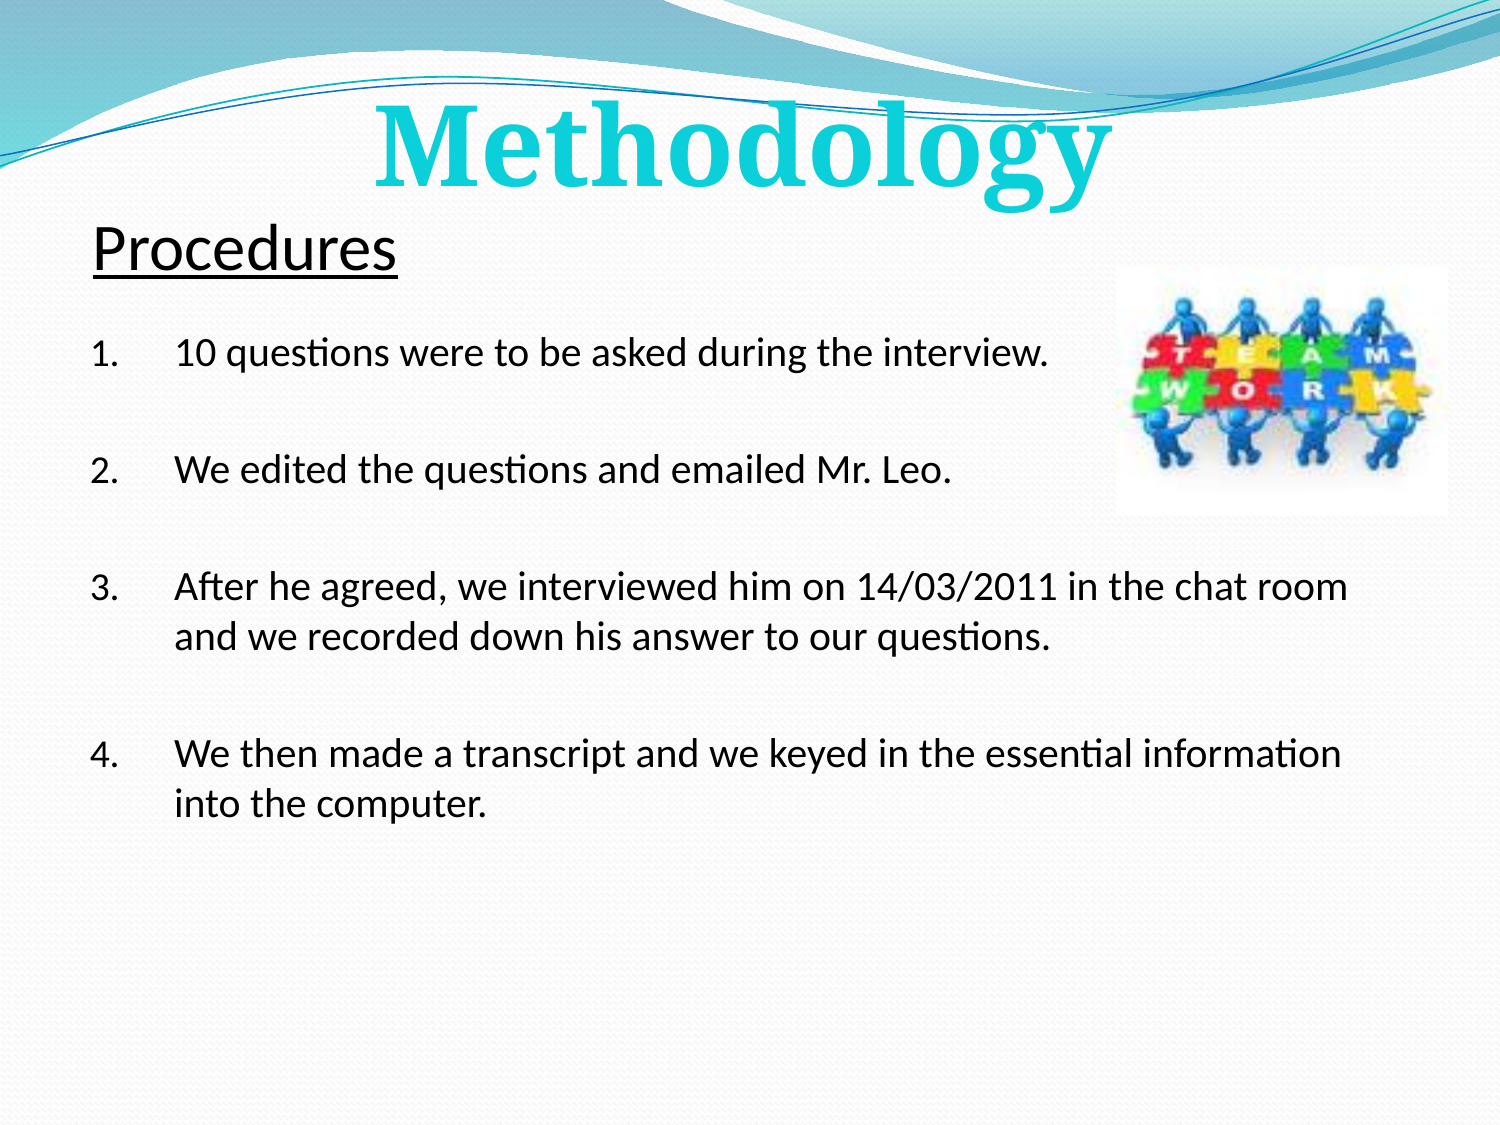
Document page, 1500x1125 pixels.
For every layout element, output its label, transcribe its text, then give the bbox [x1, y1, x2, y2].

text_box Procedures [78, 196, 429, 291]
text_box Methodology [358, 66, 1129, 217]
picture [1115, 266, 1449, 516]
list 10 questions were to be asked during the interview. We edited the questions and emailed Mr. Leo. After he agreed, we interviewed him on 14/03/2011 in the chat room and we recorded down his answer to our questions. We then made a transcript and we keyed in the essential information into the computer. [75, 317, 1425, 1038]
